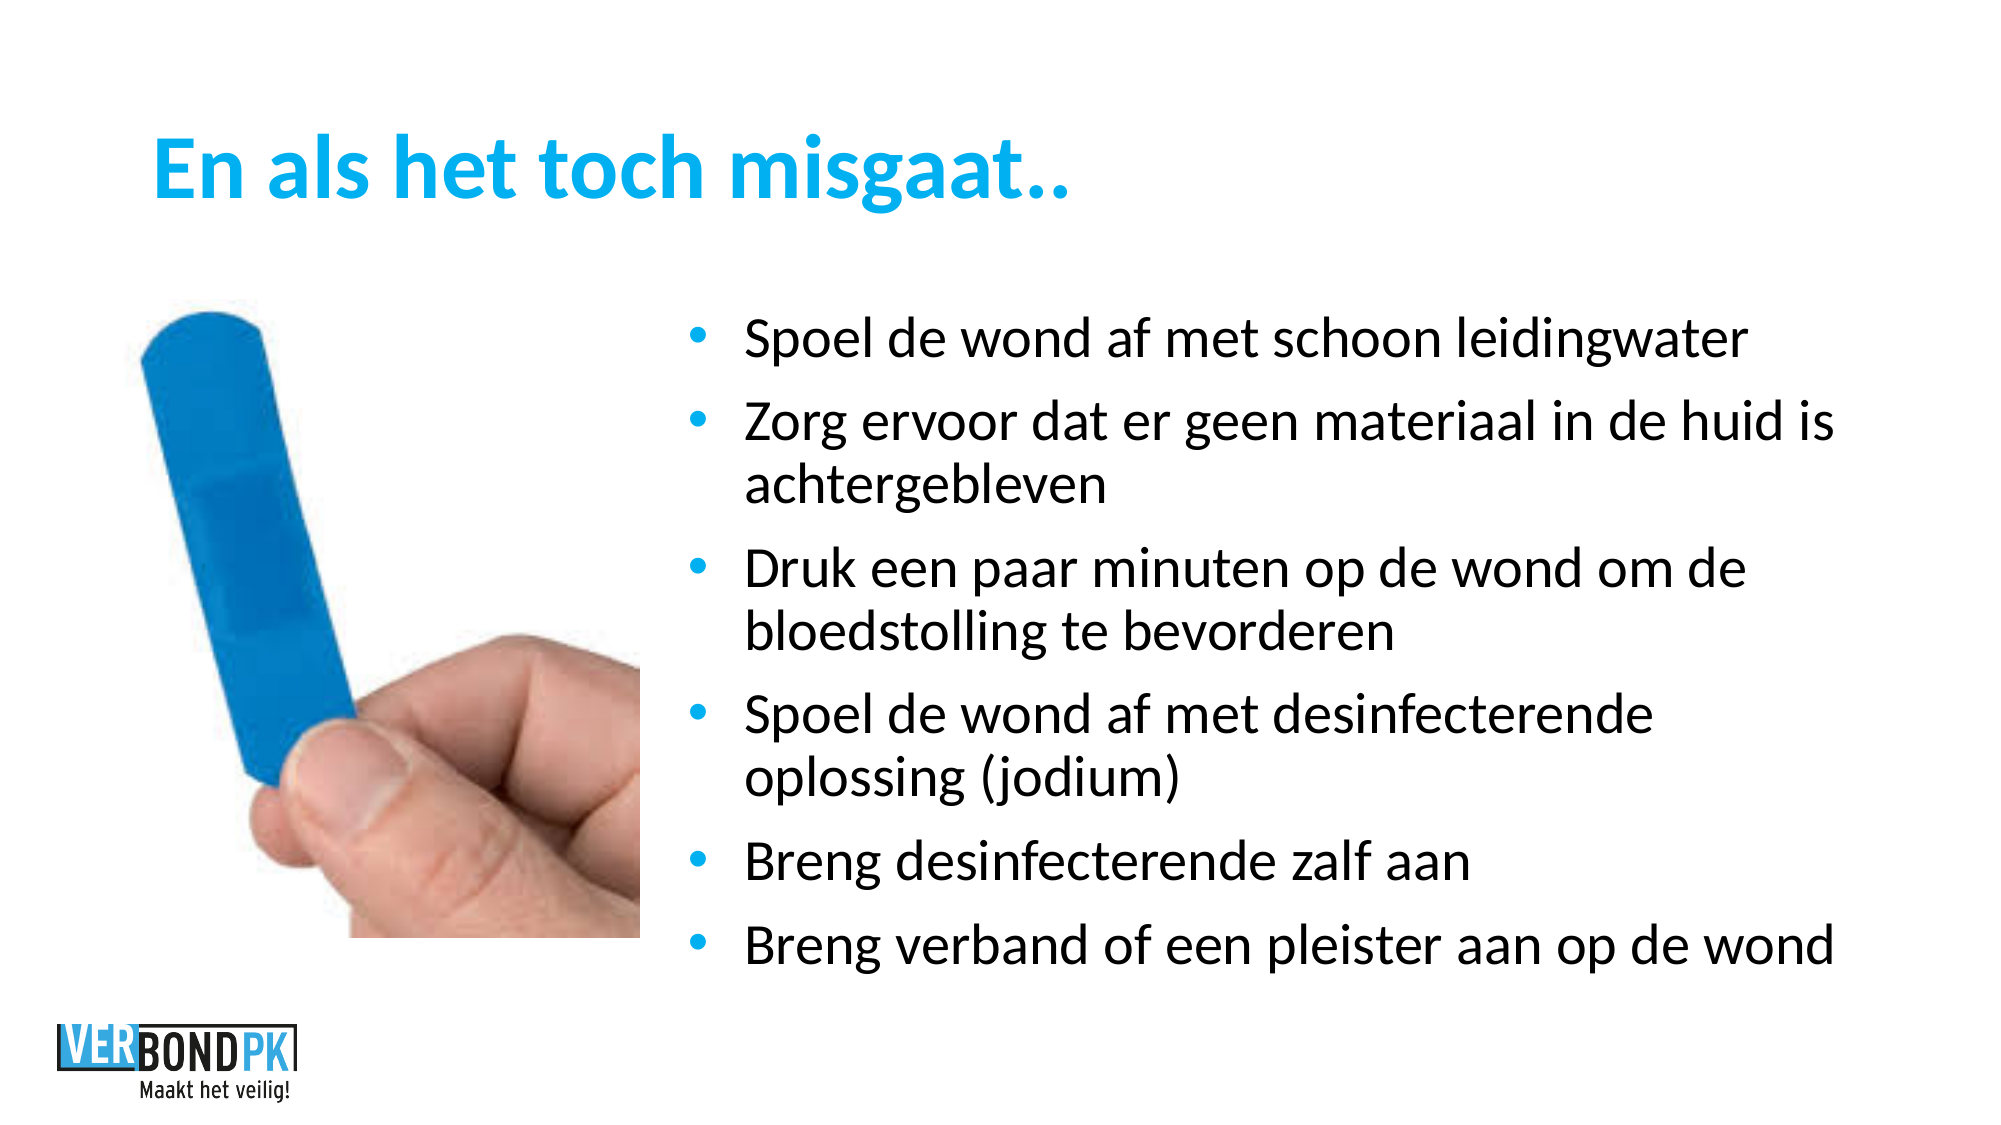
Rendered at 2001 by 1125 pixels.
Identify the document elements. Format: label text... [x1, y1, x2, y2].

picture [37, 299, 640, 938]
picture [57, 1024, 297, 1103]
list Spoel de wond af met schoon leidingwater Zorg ervoor dat er geen materiaal in de huid is achtergebleven Druk een paar minuten op de wond om de bloedstolling te bevorderen Spoel de wond af met desinfecterende oplossing (jodium) Breng desinfecterende zalf aan Breng verband of een pleister aan op de wond [672, 299, 1863, 1014]
title En als het toch misgaat.. [137, 59, 1863, 278]
